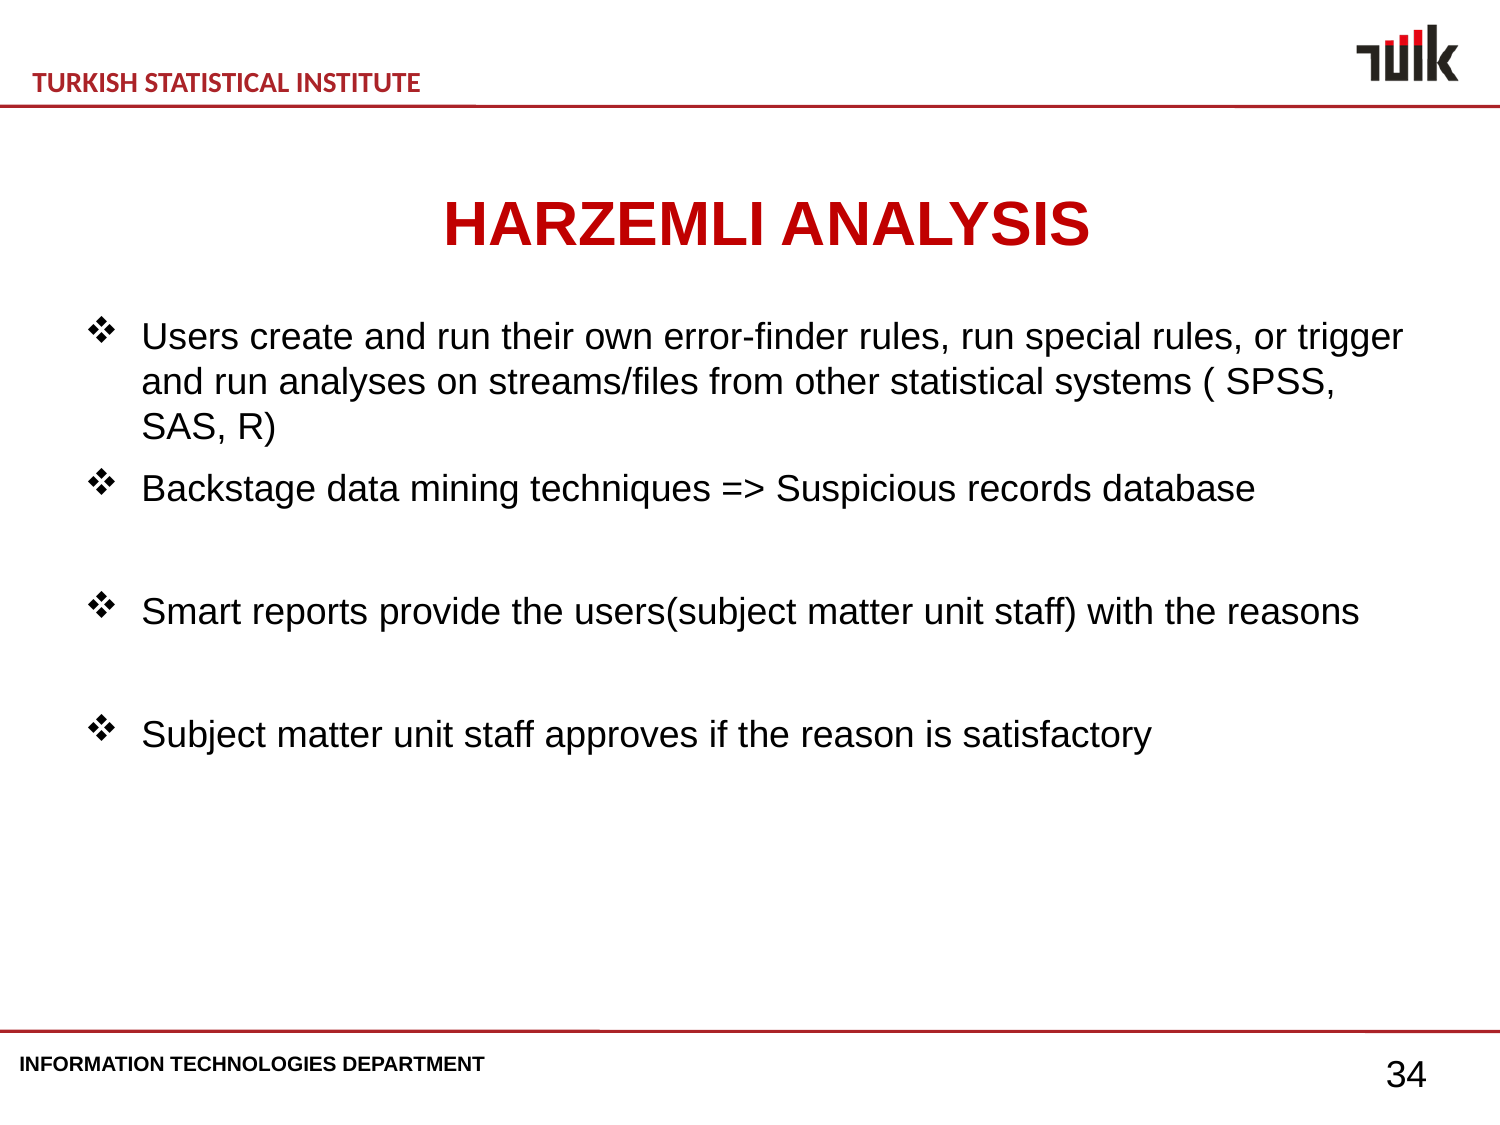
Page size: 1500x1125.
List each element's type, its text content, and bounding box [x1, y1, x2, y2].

text_box HARZEMLI ANALYSIS [70, 175, 1465, 266]
picture [1352, 19, 1464, 85]
text_box Users create and run their own error-finder rules, run special rules, or trigger and run analyses on streams/files from other statistical systems ( SPSS, SAS, R) Backstage data mining techniques => Suspicious records database Smart reports provide the users(subject matter unit staff) with the reasons Subject matter unit staff approves if the reason is satisfactory [70, 304, 1424, 763]
